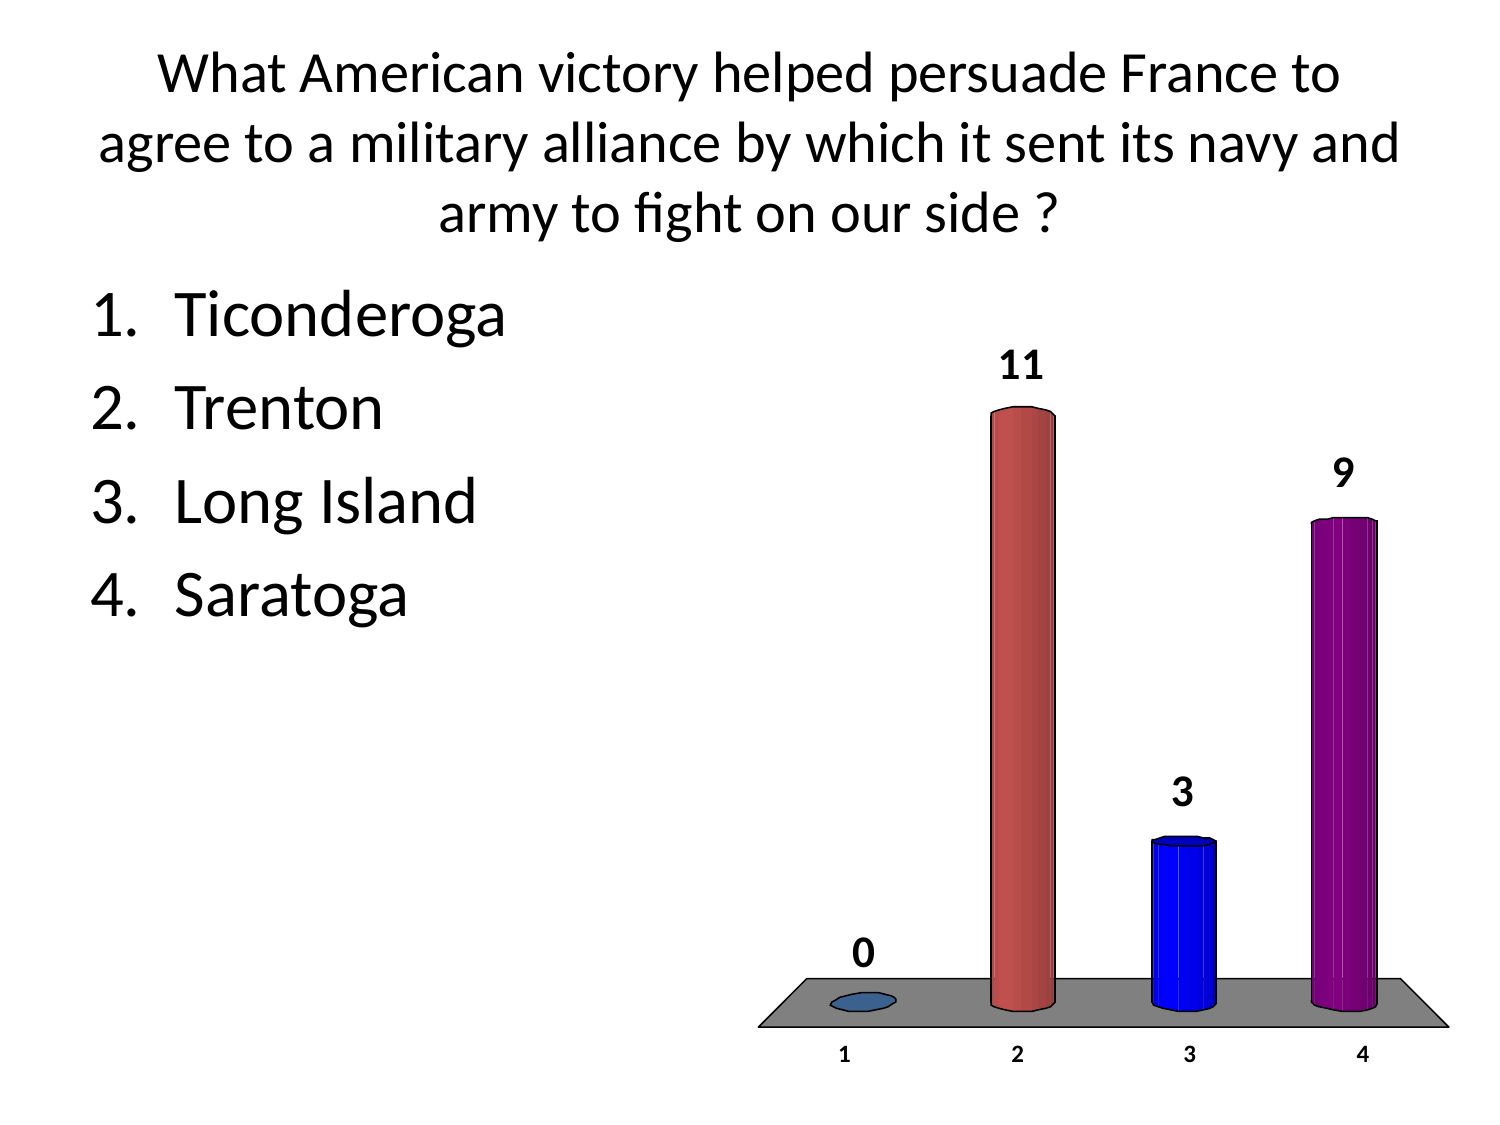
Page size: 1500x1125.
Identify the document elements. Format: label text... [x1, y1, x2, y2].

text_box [739, 270, 1490, 1115]
title What American victory helped persuade France to agree to a military alliance by which it sent its navy and army to fight on our side ? [75, 45, 1425, 233]
list Ticonderoga Trenton Long Island Saratoga [75, 262, 750, 1005]
